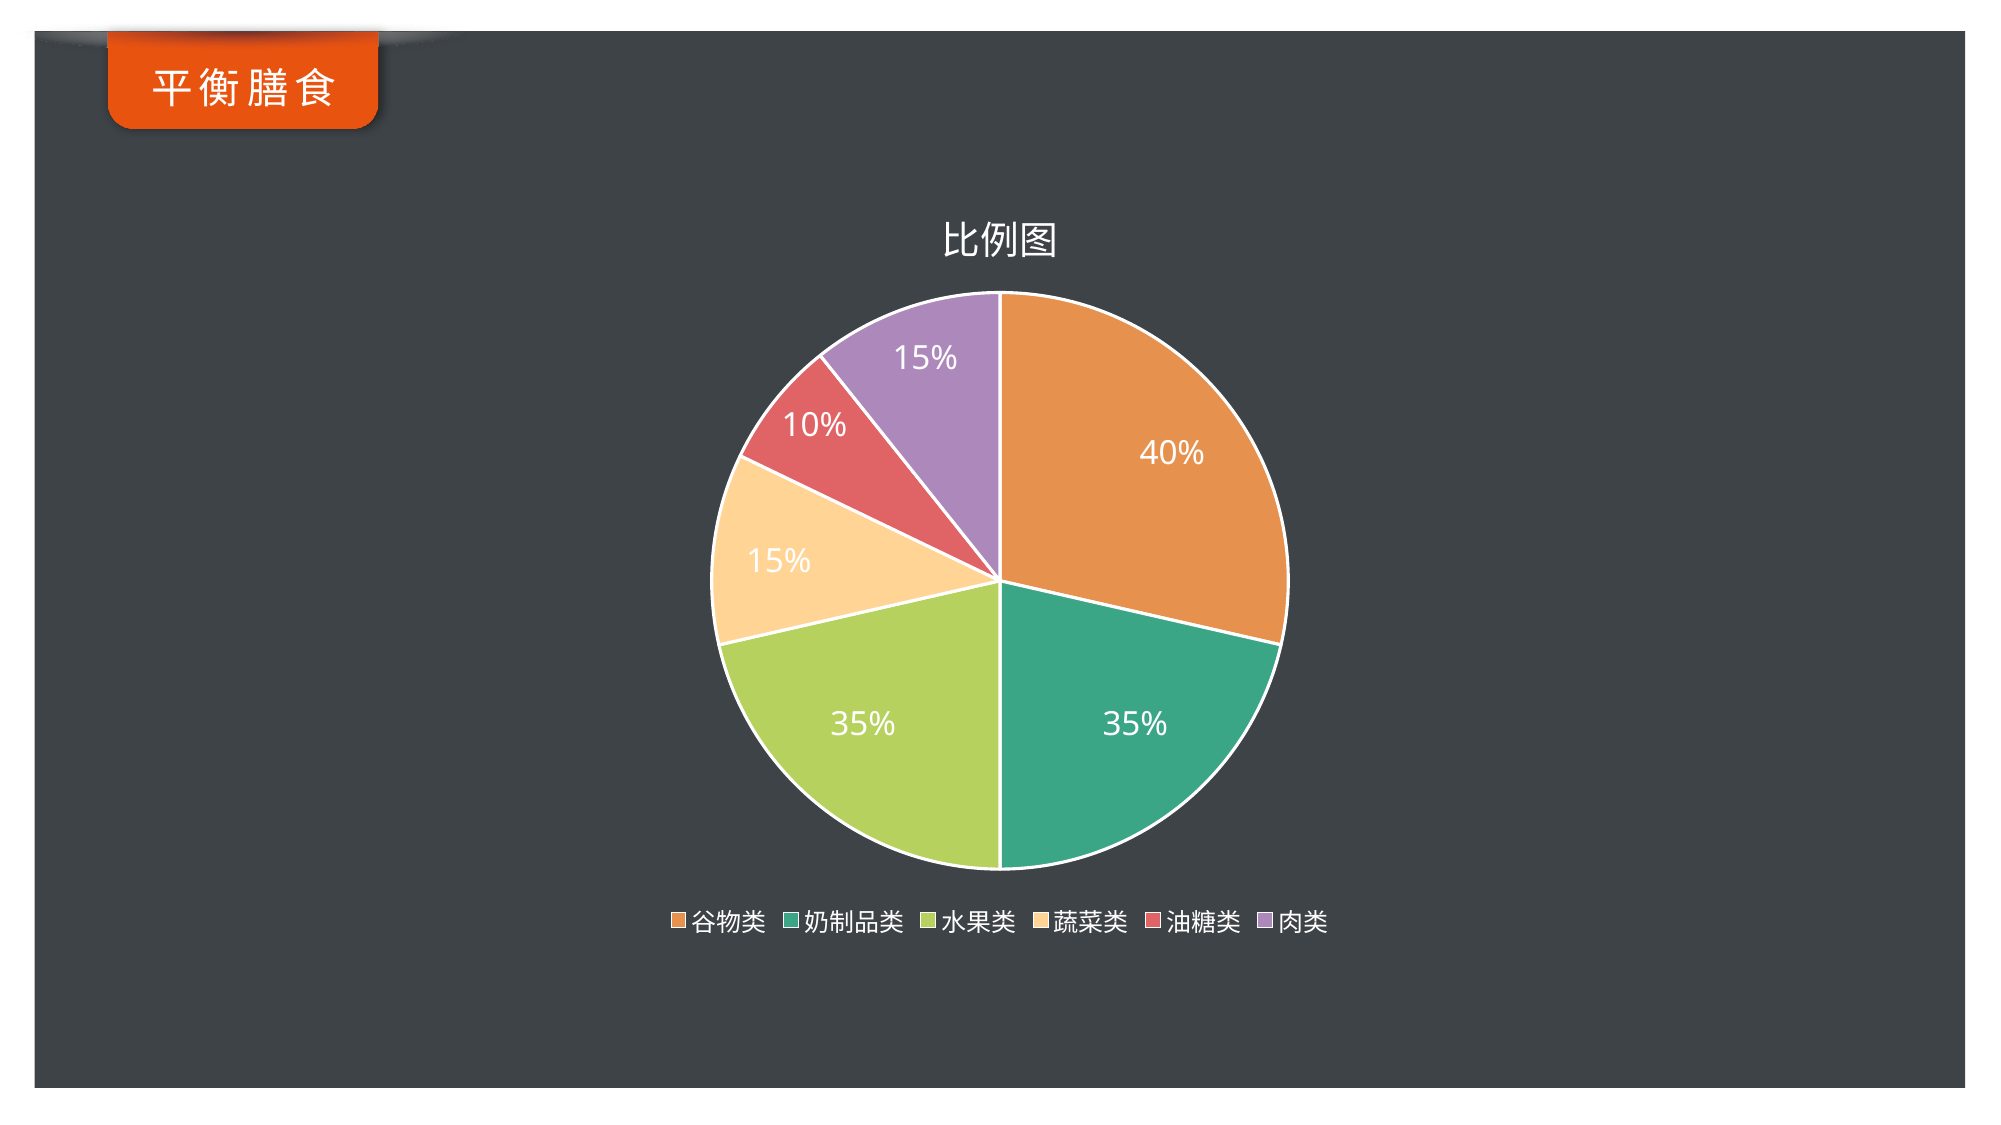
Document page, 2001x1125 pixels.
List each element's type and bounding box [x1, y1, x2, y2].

text_box [18, 12, 463, 129]
text_box [34, 31, 1966, 1088]
chart [421, 174, 1579, 945]
